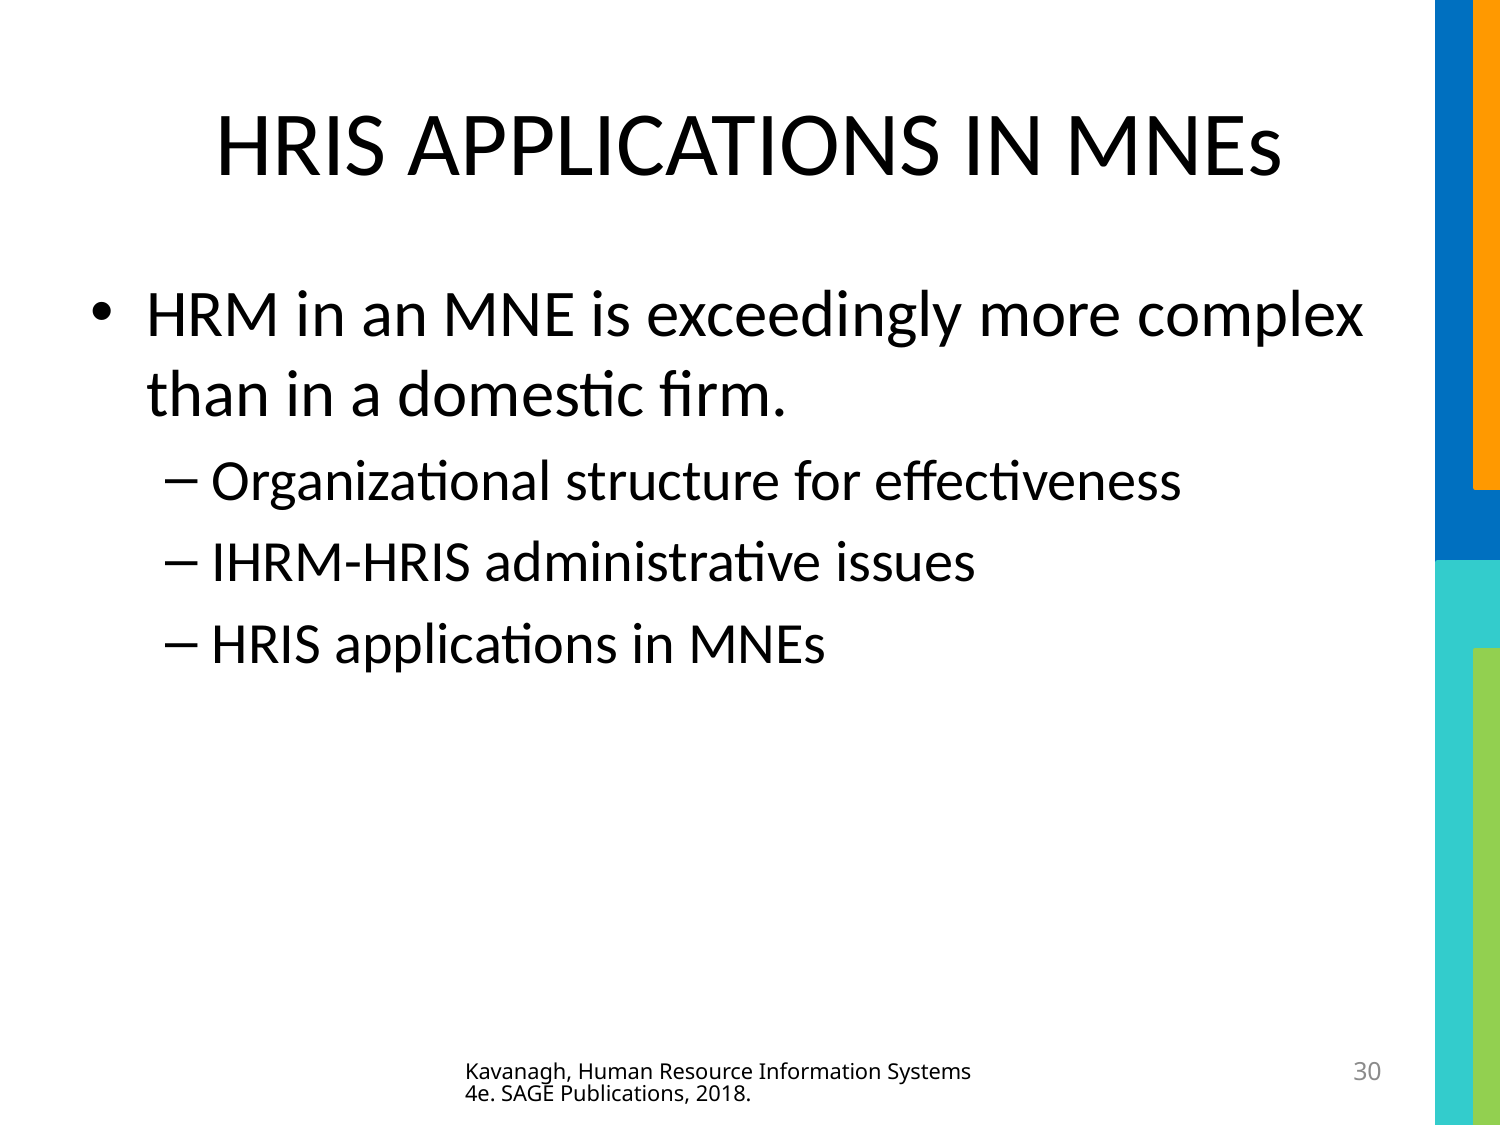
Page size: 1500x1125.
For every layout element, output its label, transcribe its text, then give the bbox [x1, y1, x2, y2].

list HRM in an MNE is exceedingly more complex than in a domestic firm. Organizational structure for effectiveness IHRM-HRIS administrative issues HRIS applications in MNEs [75, 262, 1425, 1005]
title HRIS APPLICATIONS IN MNEs [75, 45, 1425, 233]
footer Kavanagh, Human Resource Information Systems 4e. SAGE Publications, 2018. [450, 1042, 1004, 1103]
slide_number 30 [1059, 1042, 1397, 1103]
